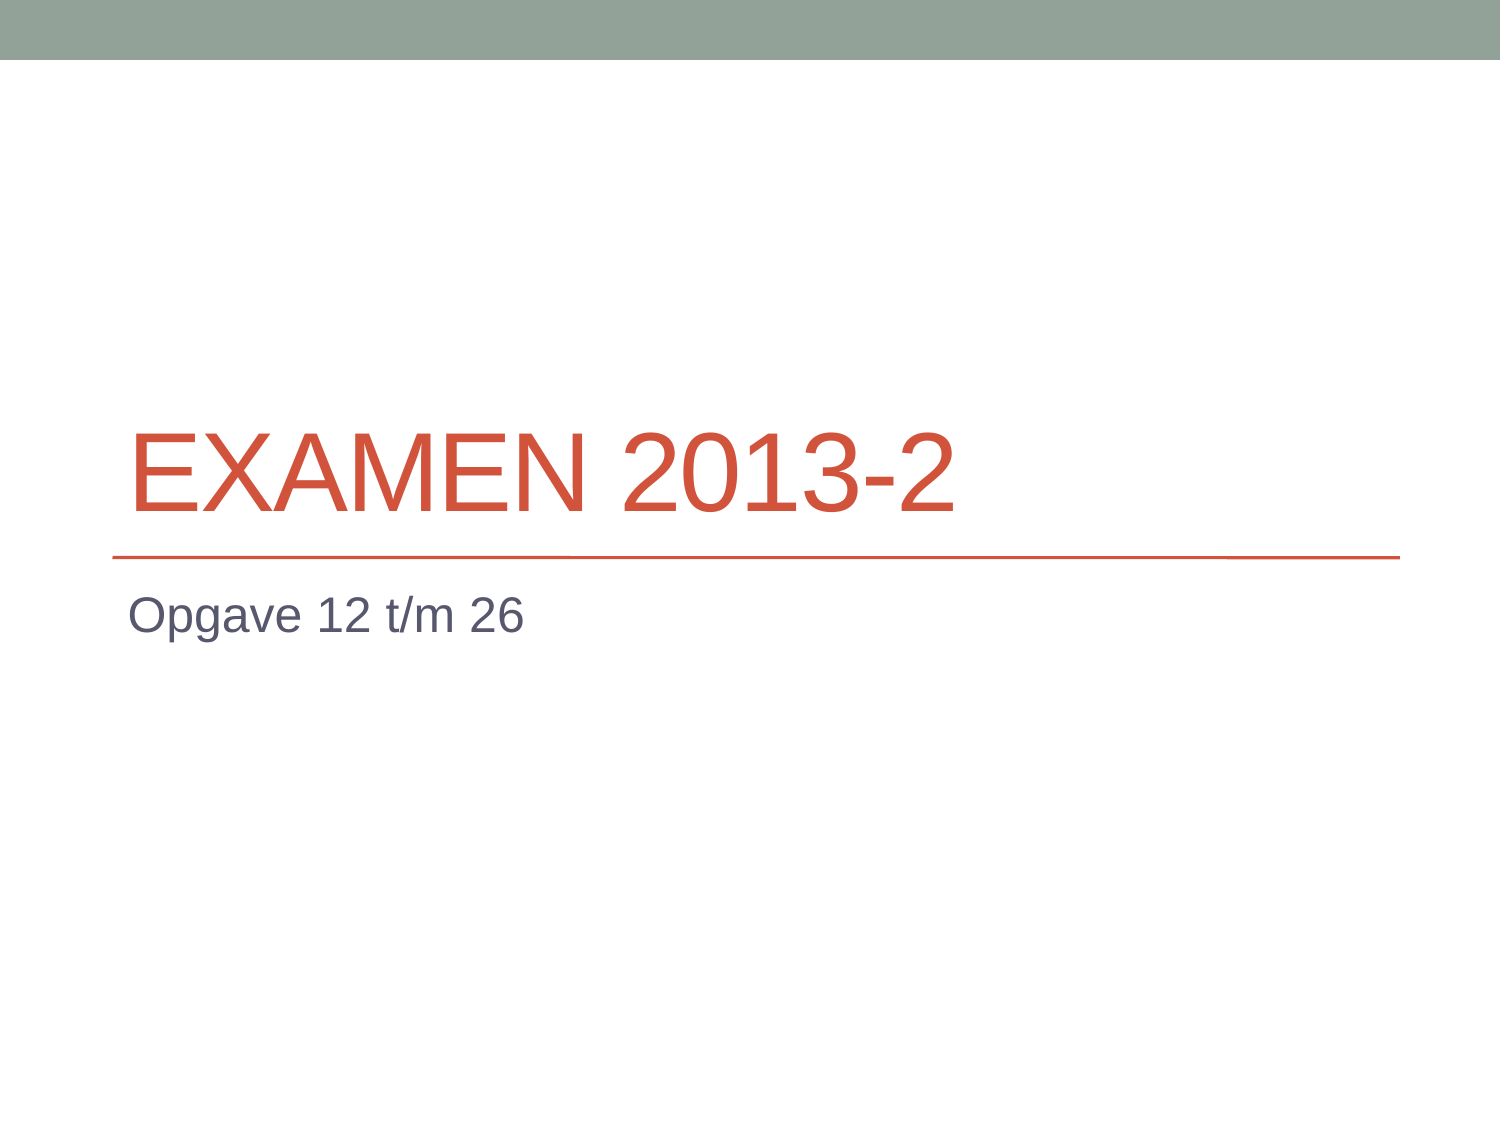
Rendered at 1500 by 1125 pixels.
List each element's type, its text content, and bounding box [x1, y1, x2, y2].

subtitle Opgave 12 t/m 26 [112, 575, 1163, 863]
title Examen 2013-2 [112, 224, 1400, 542]
